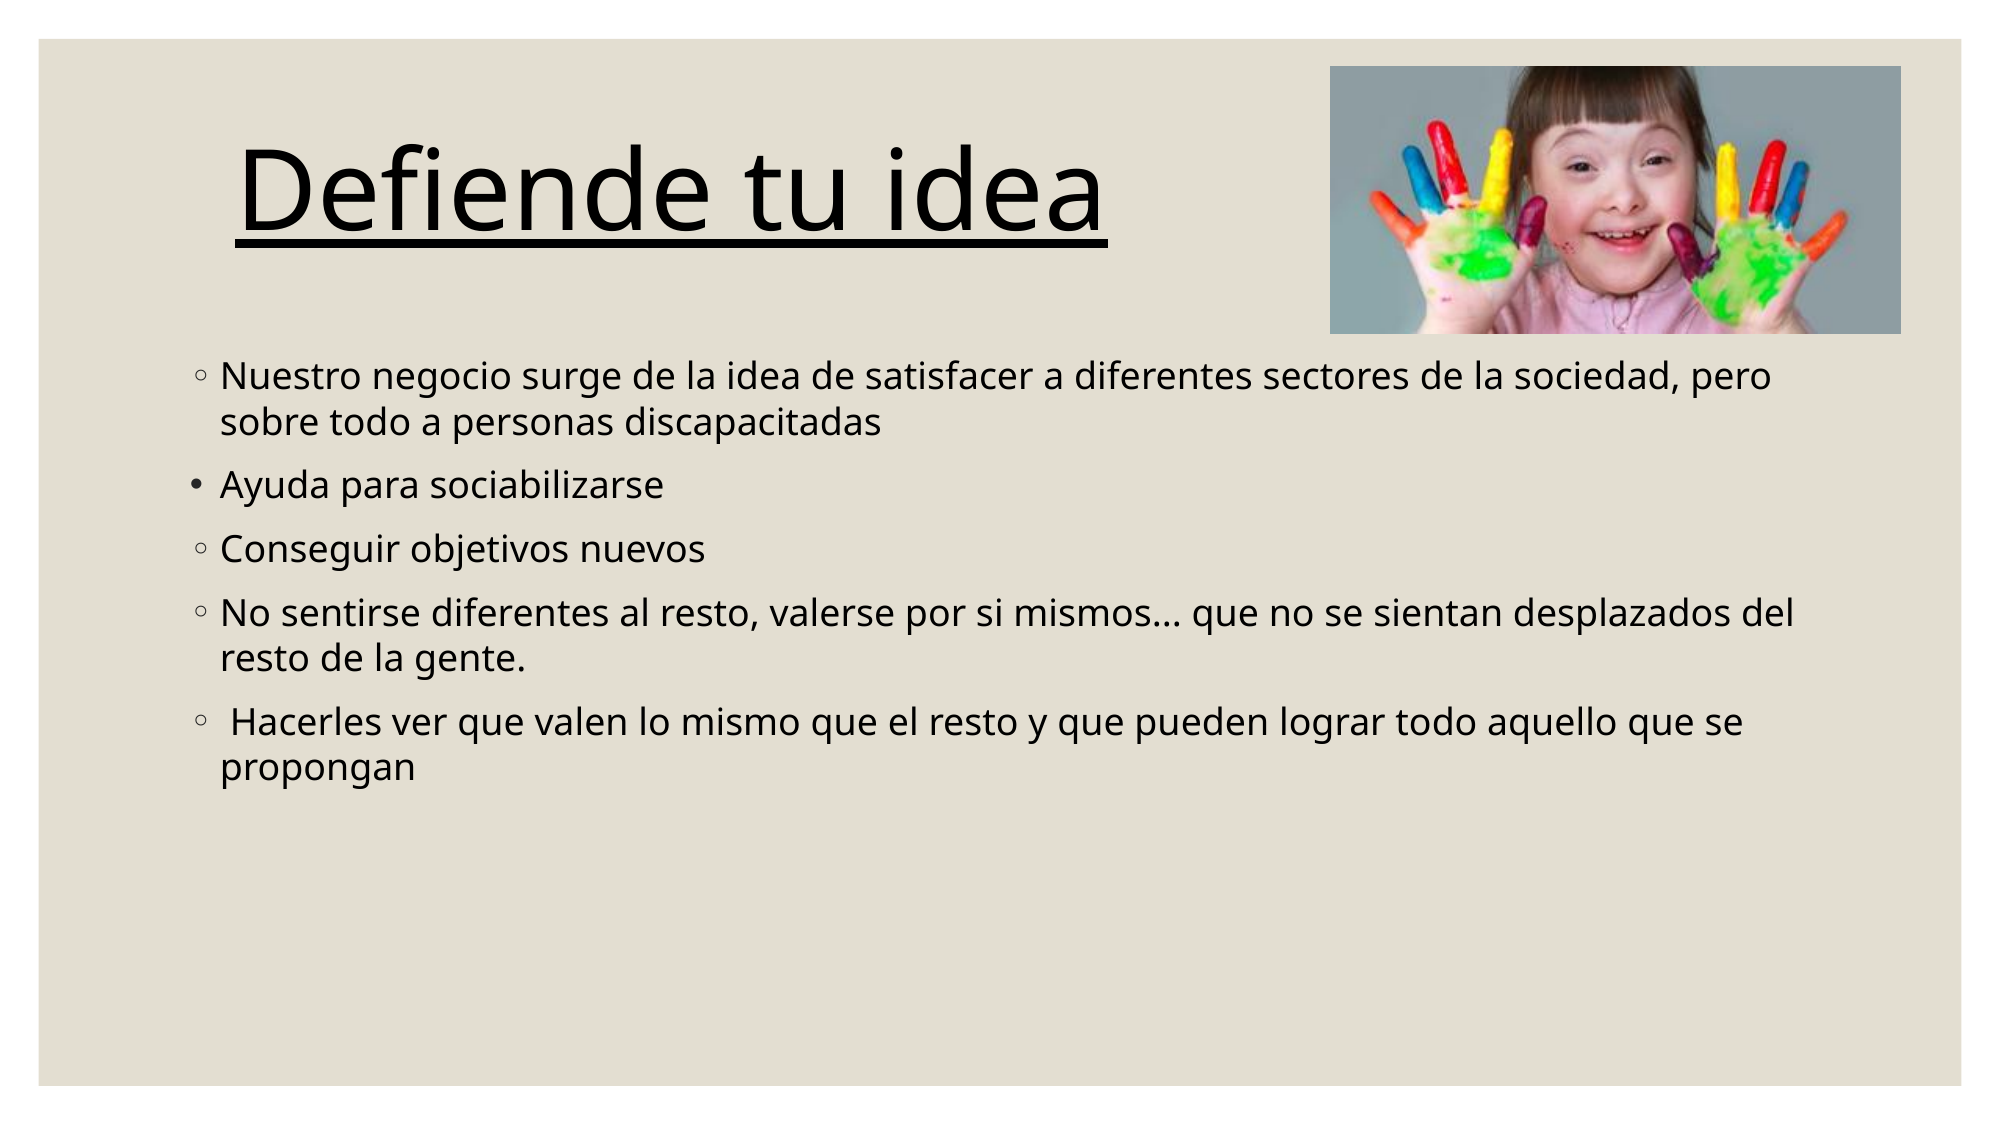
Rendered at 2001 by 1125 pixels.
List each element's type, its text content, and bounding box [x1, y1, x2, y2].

picture [1330, 66, 1902, 334]
text_box Defiende tu idea [220, 110, 1325, 263]
list Nuestro negocio surge de la idea de satisfacer a diferentes sectores de la sociedad, pero sobre todo a personas discapacitadas Ayuda para sociabilizarse Conseguir objetivos nuevos No sentirse diferentes al resto, valerse por si mismos... que no se sientan desplazados del resto de la gente. Hacerles ver que valen lo mismo que el resto y que pueden lograr todo aquello que se propongan [174, 345, 1825, 990]
